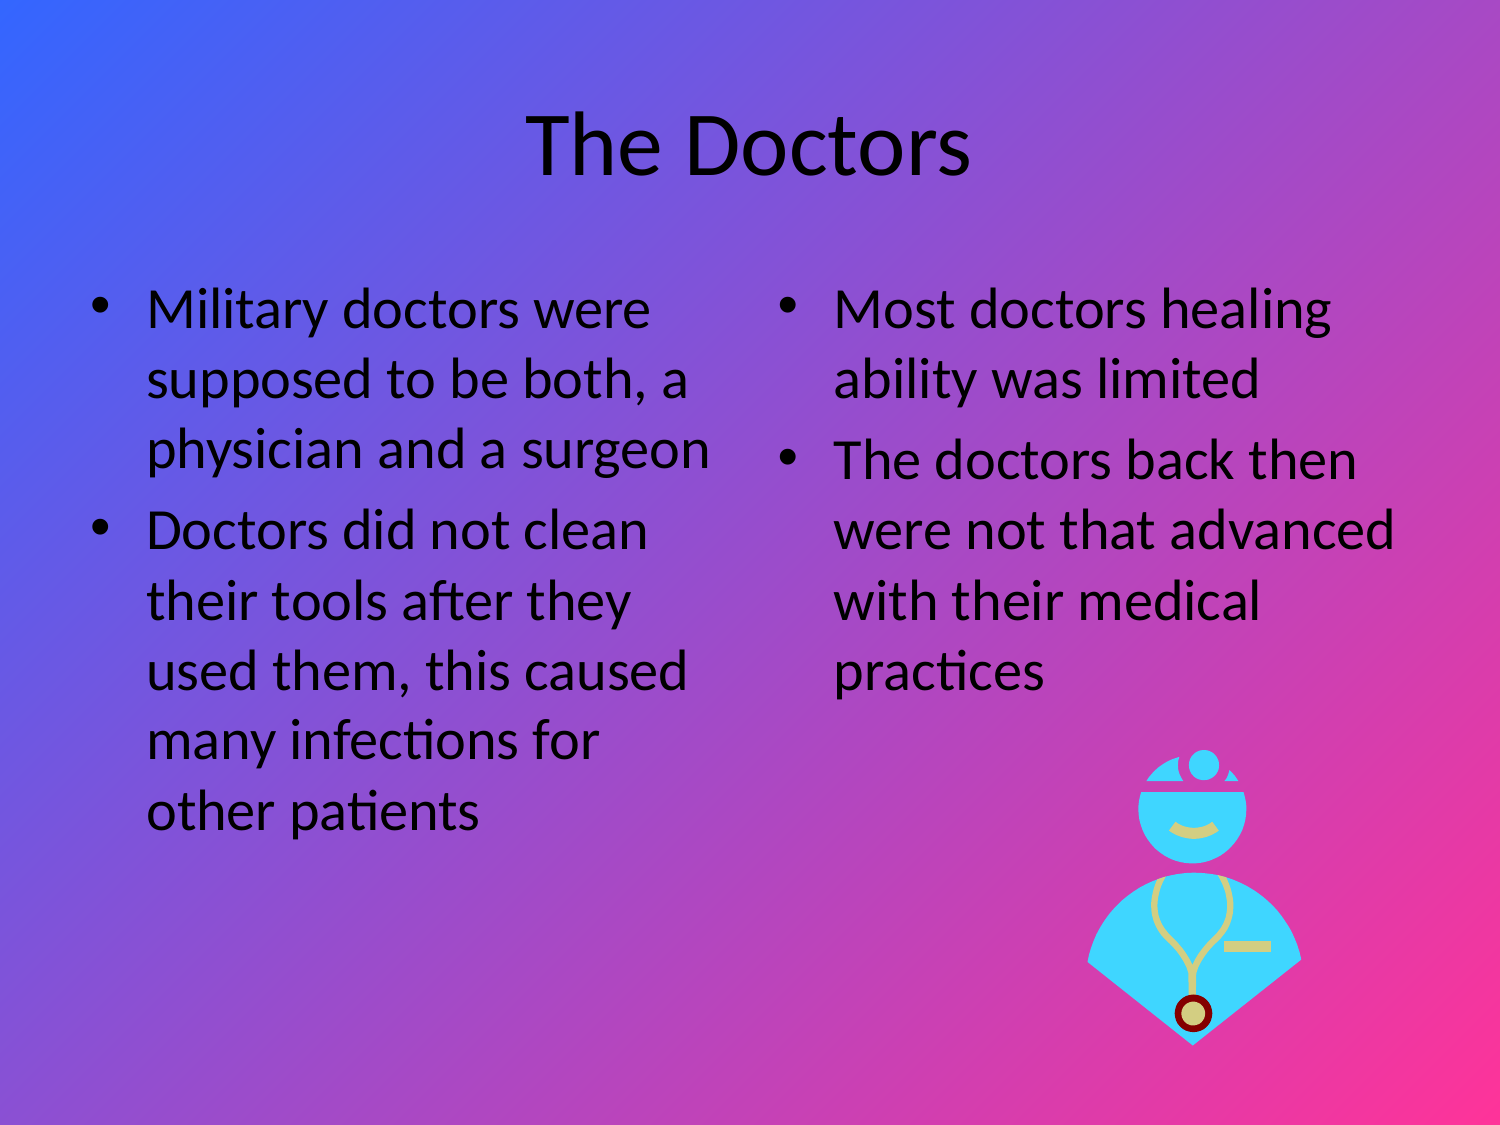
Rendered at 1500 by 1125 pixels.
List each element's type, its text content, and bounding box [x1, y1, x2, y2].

title The Doctors [75, 45, 1425, 233]
list Most doctors healing ability was limited The doctors back then were not that advanced with their medical practices [762, 262, 1425, 1005]
picture [1087, 749, 1302, 1046]
list Military doctors were supposed to be both, a physician and a surgeon Doctors did not clean their tools after they used them, this caused many infections for other patients [75, 262, 738, 1005]
